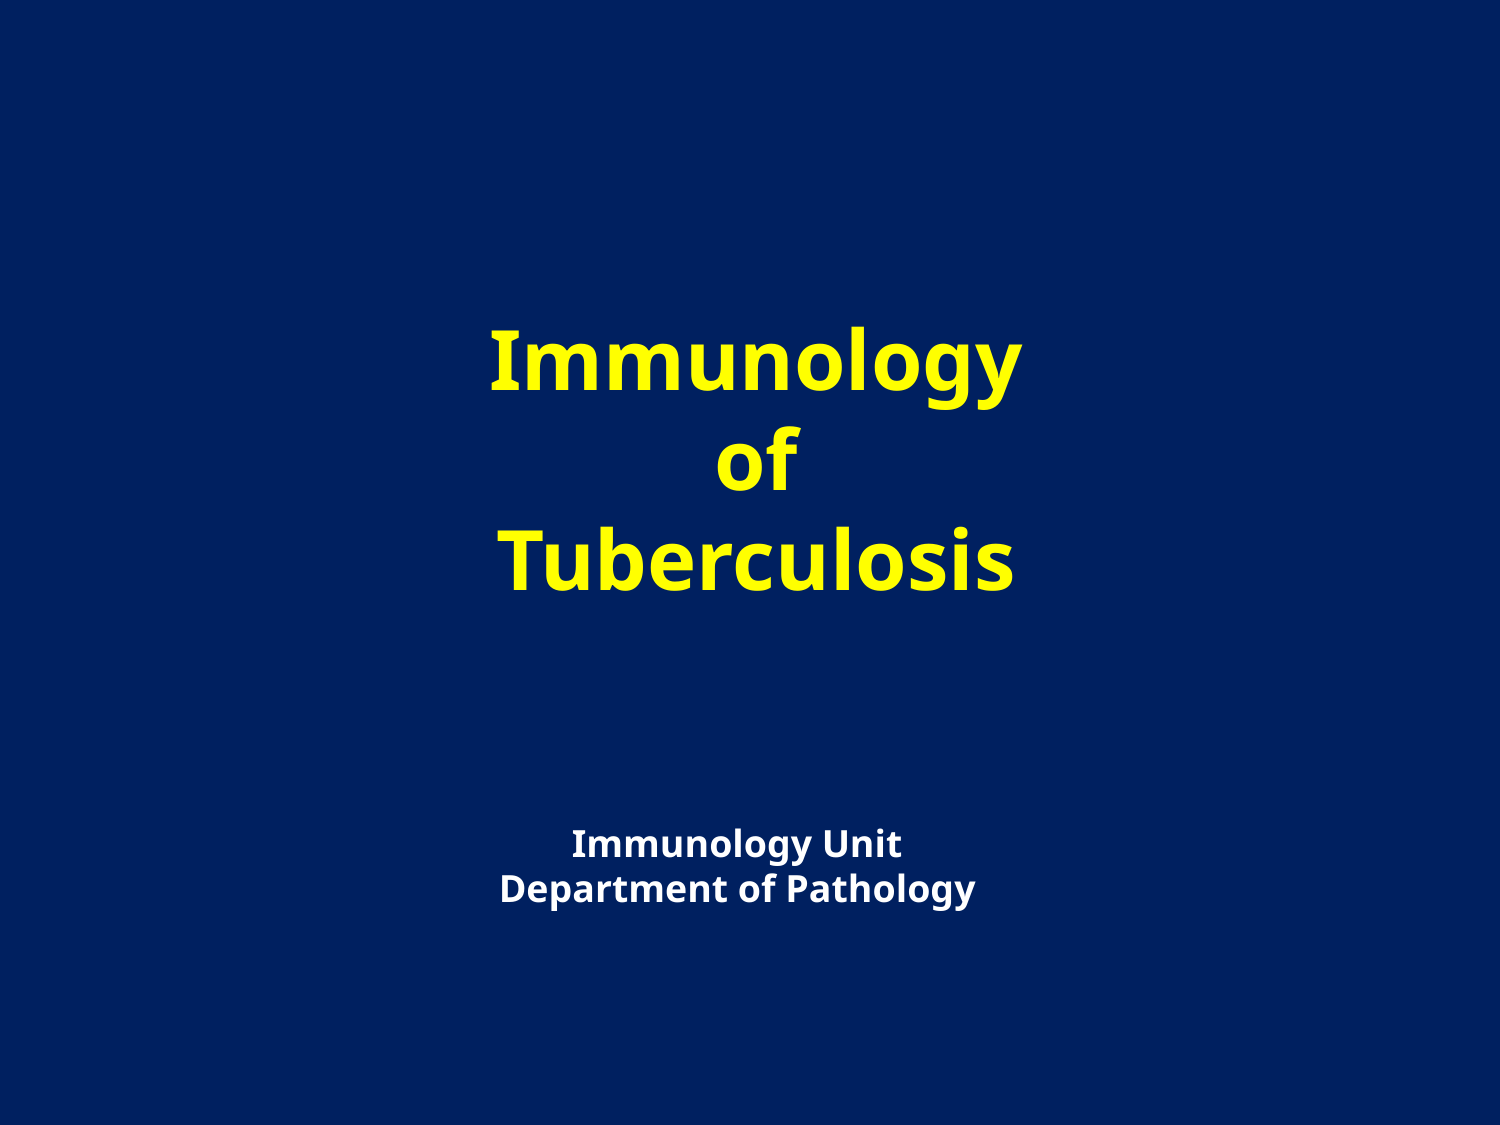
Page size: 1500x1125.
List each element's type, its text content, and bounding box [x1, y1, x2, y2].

text_box Immunology of Tuberculosis [449, 299, 1063, 615]
text_box Immunology Unit Department of Pathology [474, 812, 1000, 918]
